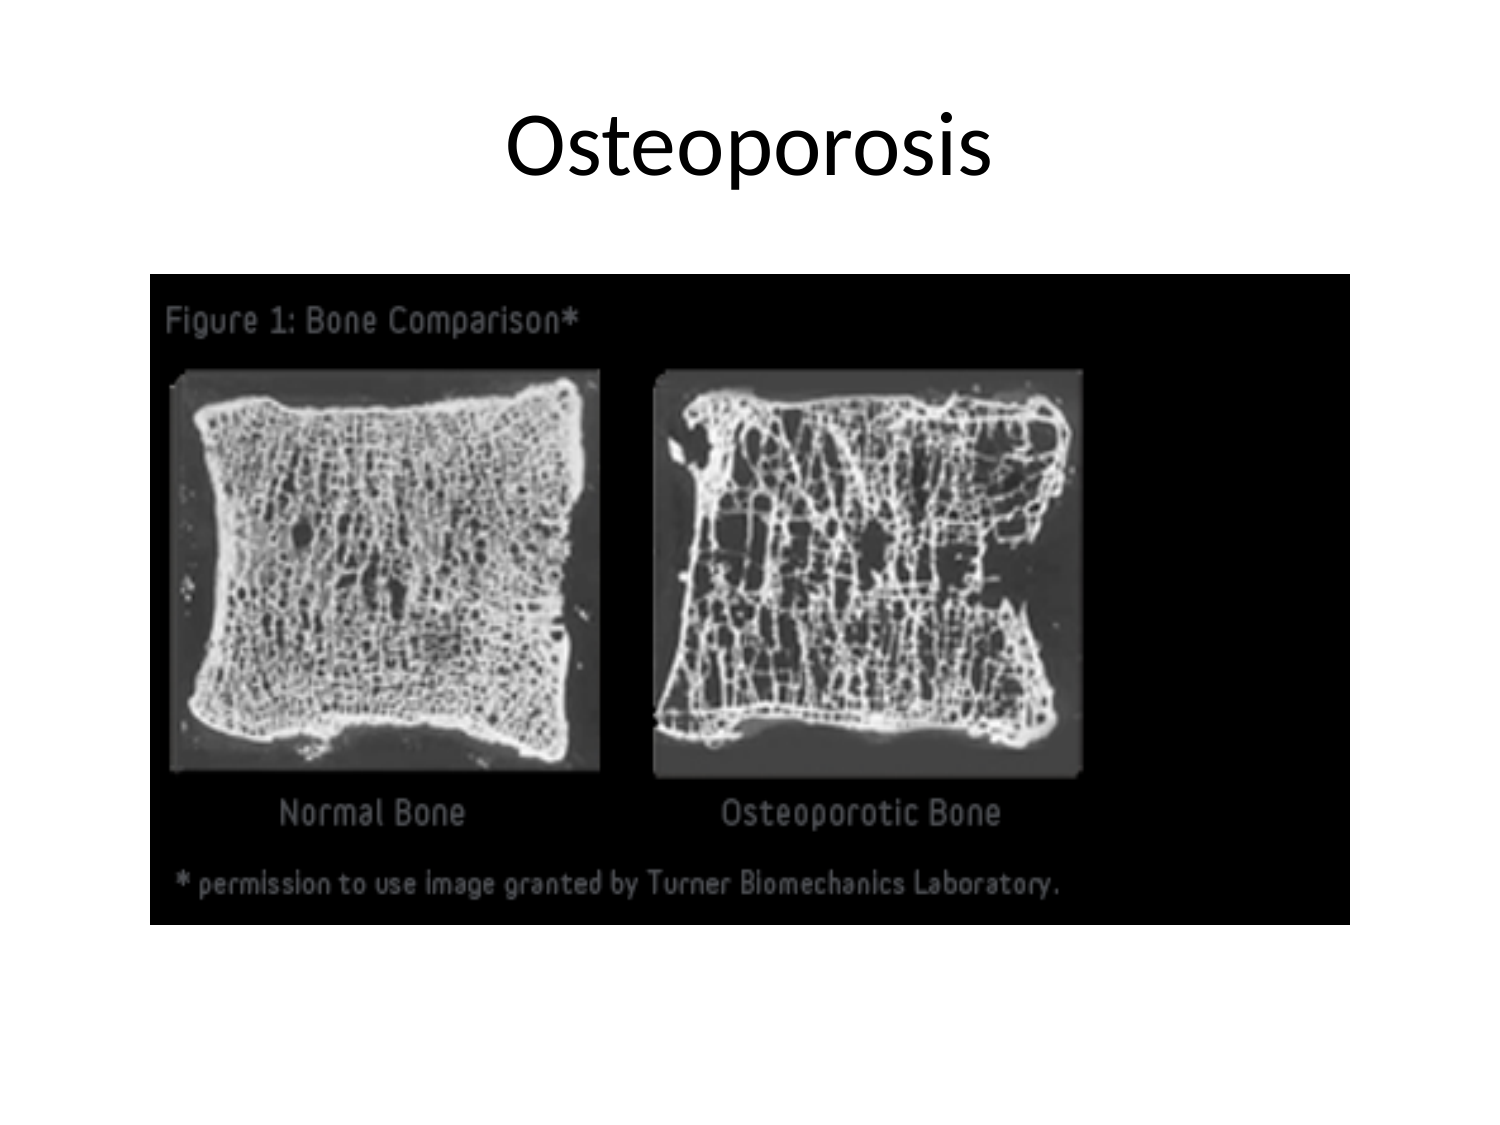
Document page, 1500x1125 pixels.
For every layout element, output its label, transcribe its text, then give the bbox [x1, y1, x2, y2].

picture [149, 274, 1351, 926]
title Osteoporosis [75, 45, 1425, 233]
